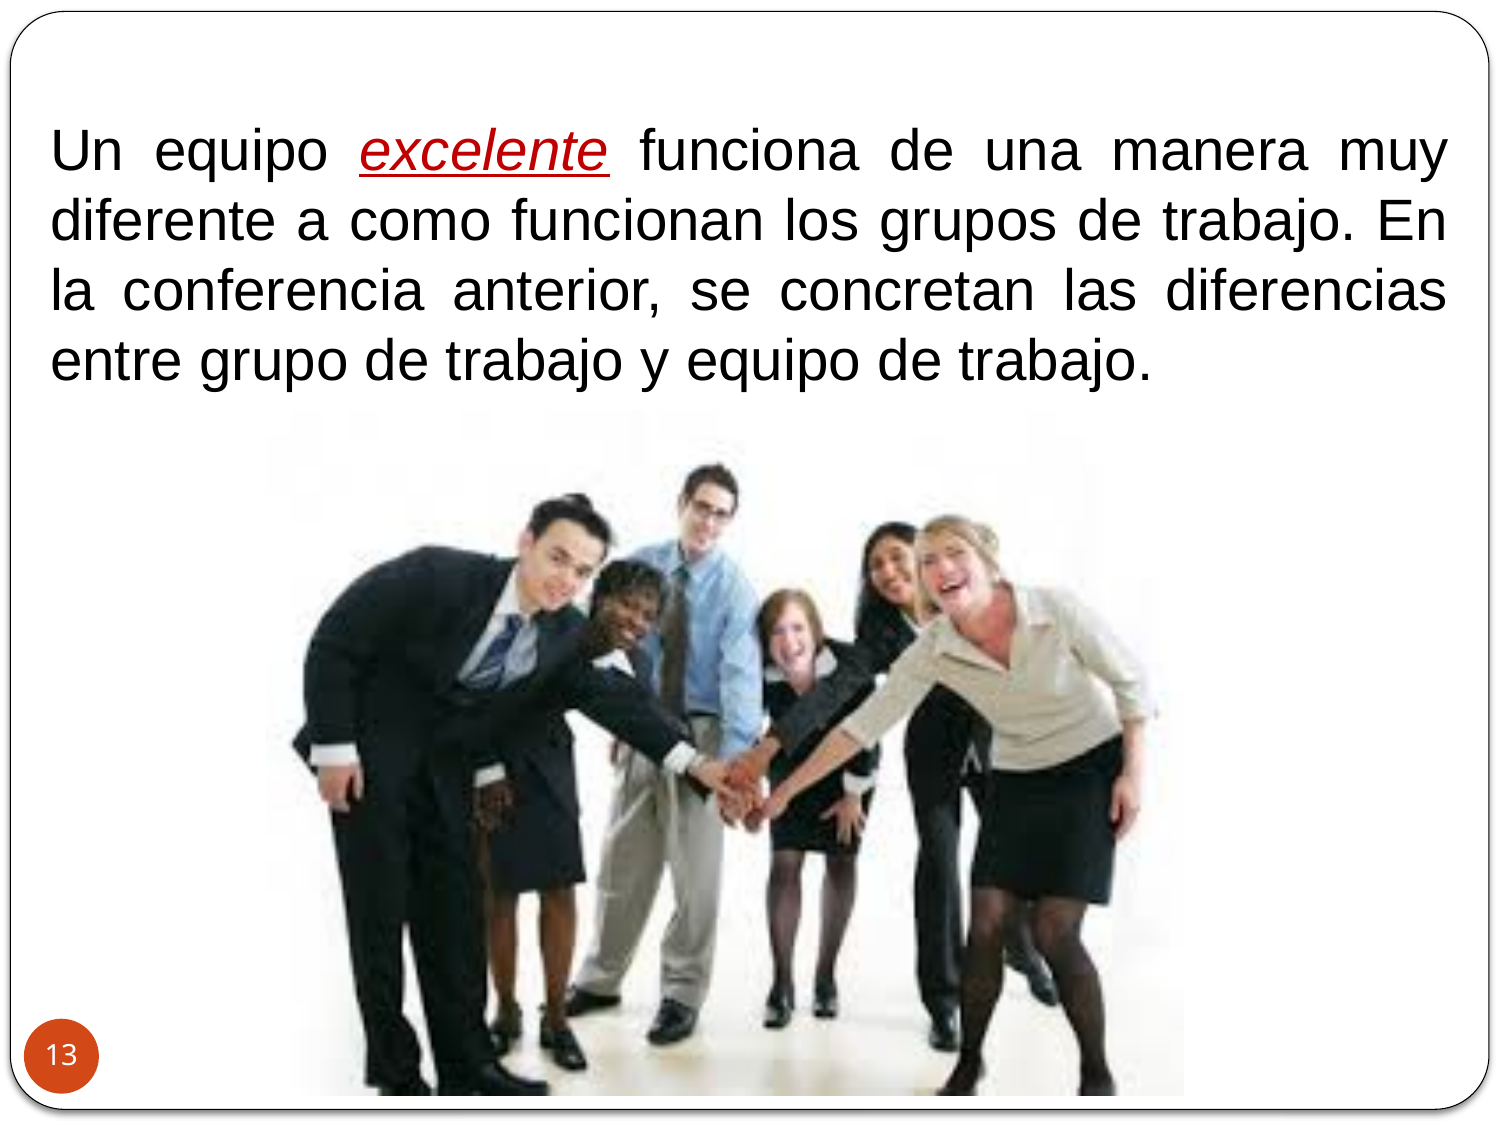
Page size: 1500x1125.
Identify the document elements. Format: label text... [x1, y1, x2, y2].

picture [266, 410, 1184, 1096]
slide_number 13 [23, 1018, 99, 1094]
text_box Un equipo excelente funciona de una manera muy diferente a como funcionan los grupos de trabajo. En la conferencia anterior, se concretan las diferencias entre grupo de trabajo y equipo de trabajo. [35, 35, 1465, 470]
